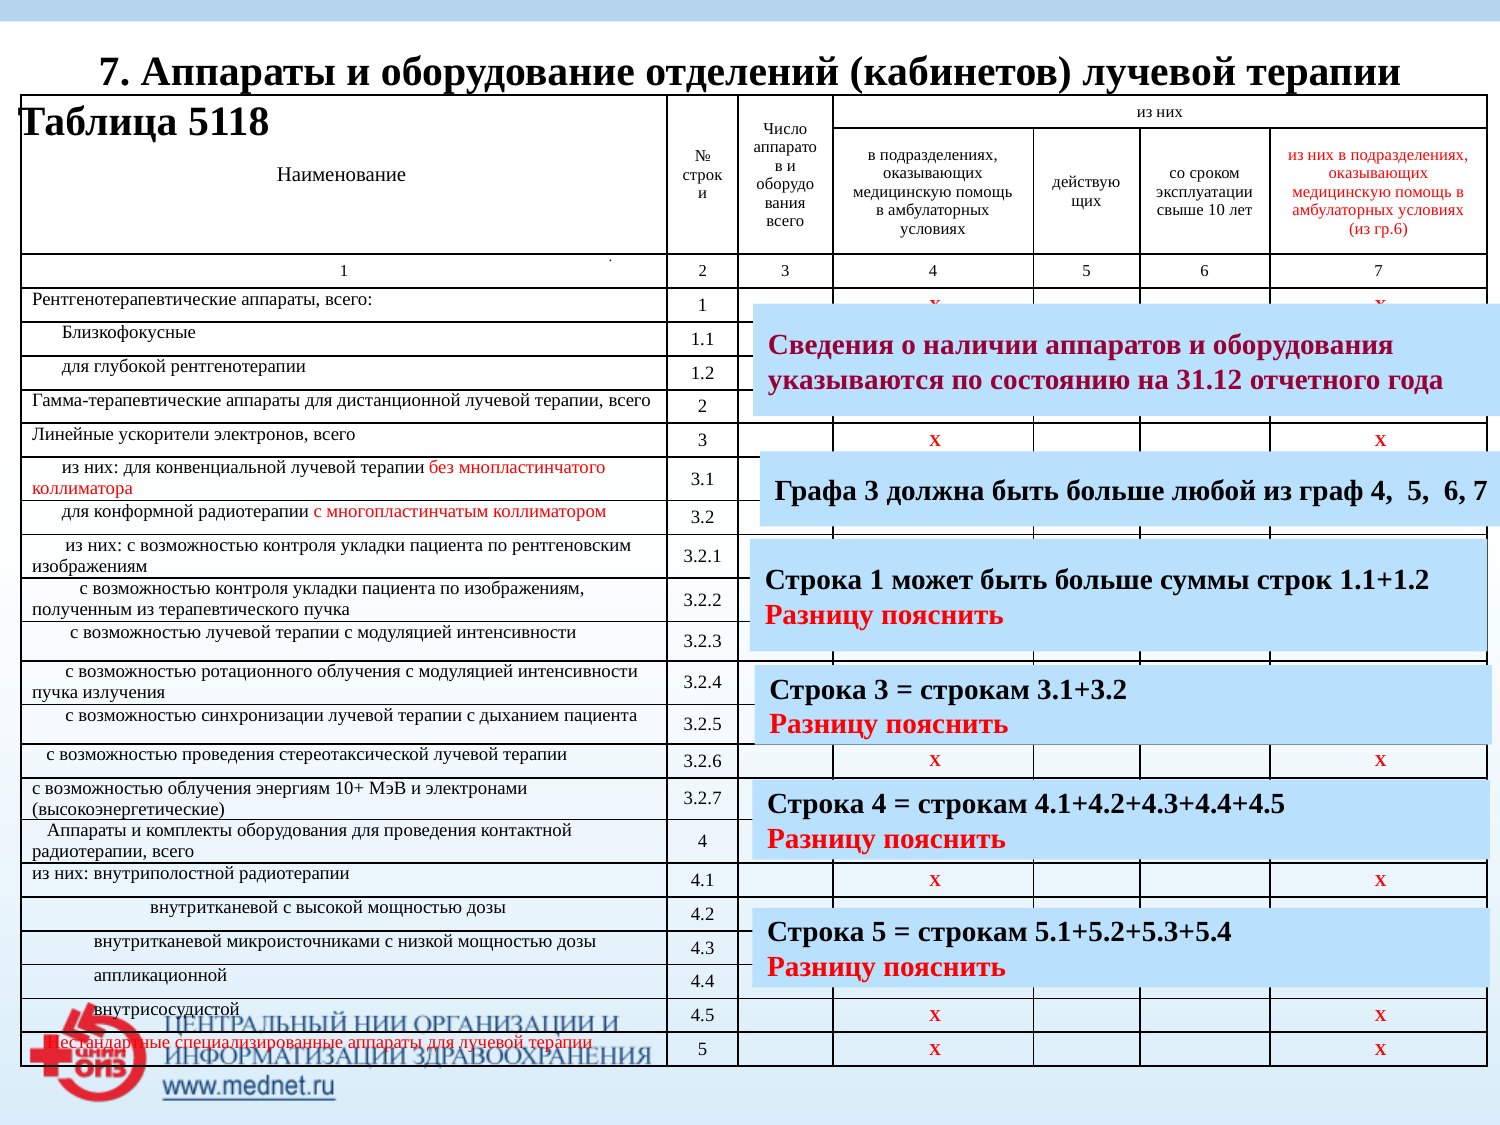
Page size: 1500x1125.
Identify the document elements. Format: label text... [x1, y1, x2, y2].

table_cell Х [834, 864, 1033, 896]
table_cell Х [1271, 898, 1486, 907]
table_cell [1034, 424, 1139, 451]
table_cell из них в подразделениях, оказывающих медицинскую помощь в амбулаторных условиях (из гр.6) [1271, 129, 1486, 253]
table_cell [1034, 417, 1139, 422]
table_cell [739, 864, 832, 896]
table_cell из них: внутриполостной радиотерапии [22, 864, 666, 896]
table_cell [1034, 1033, 1139, 1065]
table_header Наименование [22, 113, 666, 253]
text_box 7. Аппараты и оборудование отделений (кабинетов) лучевой терапии [37, 24, 1463, 113]
table_cell [739, 745, 832, 777]
picture [0, 0, 1500, 303]
table_cell 3.1 [668, 458, 737, 500]
table_cell из них: с возможностью контроля укладки пациента по рентгеновским изображениям [22, 535, 666, 577]
table_cell [739, 999, 832, 1031]
table_cell внутрисосудистой [22, 999, 666, 1031]
text_box Строка 1 может быть больше суммы строк 1.1+1.2 Разницу пояснить [749, 538, 1488, 652]
table_cell 3.2.4 [668, 662, 737, 704]
table_cell [739, 501, 832, 534]
table_cell внутритканевой микроисточниками с низкой мощностью дозы [22, 932, 666, 964]
table_cell Аппараты и комплекты оборудования для проведения контактной радиотерапии, всего [22, 820, 666, 862]
table_cell [739, 820, 832, 862]
table_cell Х [834, 745, 1033, 777]
table_cell аппликационной [22, 965, 666, 998]
table_cell [739, 662, 832, 704]
table_cell Х [1271, 999, 1486, 1031]
table_cell 4 [668, 820, 737, 862]
table_cell [1141, 652, 1269, 660]
table_cell Х [834, 1033, 1033, 1065]
table_cell Х [834, 898, 1033, 907]
text_box Строка 5 = строкам 5.1+5.2+5.3+5.4 Разницу пояснить [752, 907, 1490, 988]
table_cell 4.2 [668, 898, 737, 930]
table_cell 1.1 [668, 323, 737, 355]
table_cell с возможностью синхронизации лучевой терапии с дыханием пациента [22, 705, 666, 743]
table_cell 3.2.7 [668, 779, 737, 819]
table_cell 3 [739, 255, 832, 287]
table_cell Х [1271, 988, 1486, 998]
table_cell [1034, 864, 1139, 896]
table_cell в подразделениях, оказывающих медицинскую помощь в амбулаторных условиях [834, 129, 1033, 253]
table_cell Х [1271, 652, 1486, 660]
table_cell с возможностью контроля укладки пациента по изображениям, полученным из терапевтического пучка [22, 579, 666, 621]
table_cell 1.2 [668, 357, 737, 389]
table_cell 3 [668, 424, 737, 456]
table_cell 3.2.2 [668, 579, 737, 621]
table_cell Х [1271, 527, 1486, 534]
table_cell [1141, 864, 1269, 896]
picture [0, 150, 1500, 1125]
table_cell с возможностью проведения стереотаксической лучевой терапии [22, 745, 666, 777]
table_cell Х [834, 424, 1033, 451]
table_cell [739, 965, 832, 998]
table_cell [739, 622, 832, 660]
table_cell 1 [22, 255, 666, 287]
table_cell [1034, 289, 1139, 303]
table_cell 7 [1271, 255, 1486, 287]
table_cell Х [834, 988, 1033, 998]
table_cell [1141, 289, 1269, 303]
table_cell Х [1271, 289, 1486, 303]
table_cell Х [834, 289, 1033, 303]
table_cell 4.1 [668, 864, 737, 896]
table_cell Х [1271, 745, 1486, 777]
table_cell [739, 458, 759, 500]
table_cell [739, 391, 832, 422]
table_cell [739, 705, 754, 743]
table_cell [739, 932, 752, 964]
table_cell [1141, 417, 1269, 422]
table_cell [739, 424, 832, 456]
table_cell [1034, 988, 1139, 998]
title Таблица 5118 [0, 87, 288, 150]
table_cell 5 [1034, 255, 1139, 287]
table_cell с возможностью ротационного облучения с модуляцией интенсивности пучка излучения [22, 662, 666, 704]
table_cell 6 [1141, 255, 1269, 287]
table_cell [739, 535, 832, 577]
table_header из них [834, 96, 1486, 127]
table_cell [1034, 898, 1139, 907]
table_cell для конформной радиотерапии с многопластинчатым коллиматором [22, 501, 666, 534]
text_box Графа 3 должна быть больше любой из граф 4, 5, 6, 7 [759, 451, 1500, 527]
table_cell [739, 323, 753, 355]
table_cell [739, 579, 749, 621]
table_cell с возможностью лучевой терапии с модуляцией интенсивности [22, 622, 666, 660]
table_cell 4 [834, 255, 1033, 287]
table_cell Линейные ускорители электронов, всего [22, 424, 666, 456]
table_header № строки [668, 113, 737, 253]
table_cell Х [1271, 417, 1486, 422]
table_cell со сроком эксплуатации свыше 10 лет [1141, 129, 1269, 253]
table_cell 3.2.6 [668, 745, 737, 777]
table_cell Гамма-терапевтические аппараты для дистанционной лучевой терапии, всего [22, 391, 666, 422]
table_cell [1141, 1033, 1269, 1065]
table_cell [1034, 652, 1139, 660]
table_cell 3.2.3 [668, 622, 737, 660]
table_cell [1141, 527, 1269, 534]
table_cell [1141, 988, 1269, 998]
table_cell [1141, 999, 1269, 1031]
table_cell [1034, 999, 1139, 1031]
table_cell [739, 1033, 832, 1065]
table_cell [1141, 745, 1269, 777]
table_cell [1034, 745, 1139, 777]
text_box Строка 4 = строкам 4.1+4.2+4.3+4.4+4.5 Разницу пояснить [752, 779, 1490, 860]
table_cell Х [834, 652, 1033, 660]
table_cell для глубокой рентгенотерапии [22, 357, 666, 389]
text_box Сведения о наличии аппаратов и оборудования указываются по состоянию на 31.12 отчетного года [753, 303, 1500, 417]
table_cell [1034, 527, 1139, 534]
table_cell Х [1271, 1033, 1486, 1065]
table_cell 4.3 [668, 932, 737, 964]
table_cell Х [834, 417, 1033, 422]
table_cell Х [1271, 424, 1486, 451]
table_cell Х [834, 527, 1033, 534]
table_cell действующих [1034, 129, 1139, 253]
table_cell [739, 357, 753, 389]
table_cell 3.2.1 [668, 535, 737, 577]
picture [1488, 417, 1500, 451]
table_cell [739, 289, 832, 321]
table_cell Х [1271, 864, 1486, 896]
table_cell 2 [668, 255, 737, 287]
table_cell [739, 779, 752, 819]
table_cell Близкофокусные [22, 323, 666, 355]
table_cell Рентгенотерапевтические аппараты, всего: [22, 289, 666, 321]
text_box Строка 3 = строкам 3.1+3.2 Разницу пояснить [754, 665, 1492, 745]
table_cell Х [834, 999, 1033, 1031]
table_cell 2 [668, 391, 737, 422]
table_cell из них: для конвенциальной лучевой терапии без мнопластинчатого коллиматора [22, 458, 666, 500]
table_cell [739, 898, 832, 930]
table_cell 4.4 [668, 965, 737, 998]
table_cell 4.5 [668, 999, 737, 1031]
table_cell 1 [668, 289, 737, 321]
table_cell с возможностью облучения энергиям 10+ МэВ и электронами (высокоэнергетические) [22, 779, 666, 819]
table_cell 5 [668, 1033, 737, 1065]
table_header Число аппаратов и оборудования всего [739, 113, 832, 253]
table_cell 3.2.5 [668, 705, 737, 743]
table_cell [1141, 898, 1269, 907]
table_cell 3.2 [668, 501, 737, 534]
table_cell внутритканевой с высокой мощностью дозы [22, 898, 666, 930]
table_cell [1141, 424, 1269, 451]
table_cell Нестандартные специализированные аппараты для лучевой терапии [22, 1033, 666, 1065]
